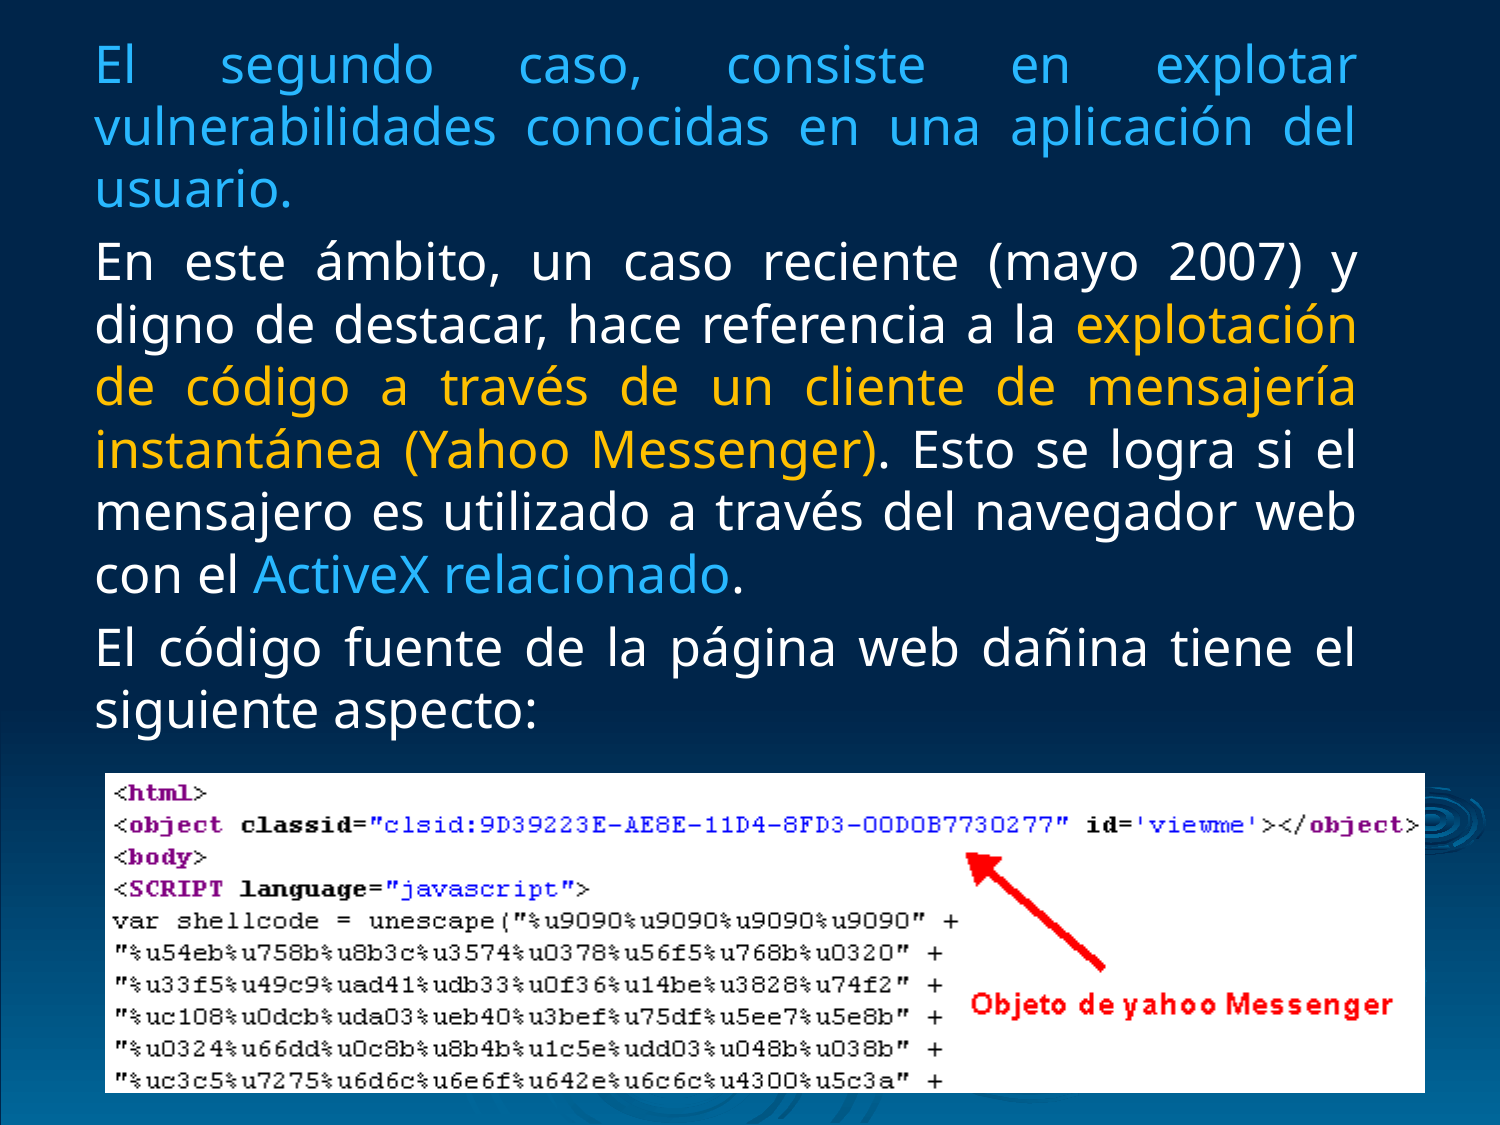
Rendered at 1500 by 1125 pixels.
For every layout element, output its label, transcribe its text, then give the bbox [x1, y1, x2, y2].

picture [105, 773, 1436, 1092]
list El segundo caso, consiste en explotar vulnerabilidades conocidas en una aplicación del usuario. En este ámbito, un caso reciente (mayo 2007) y digno de destacar, hace referencia a la explotación de código a través de un cliente de mensajería instantánea (Yahoo Messenger). Esto se logra si el mensajero es utilizado a través del navegador web con el ActiveX relacionado. El código fuente de la página web dañina tiene el siguiente aspecto: [23, 23, 1374, 767]
